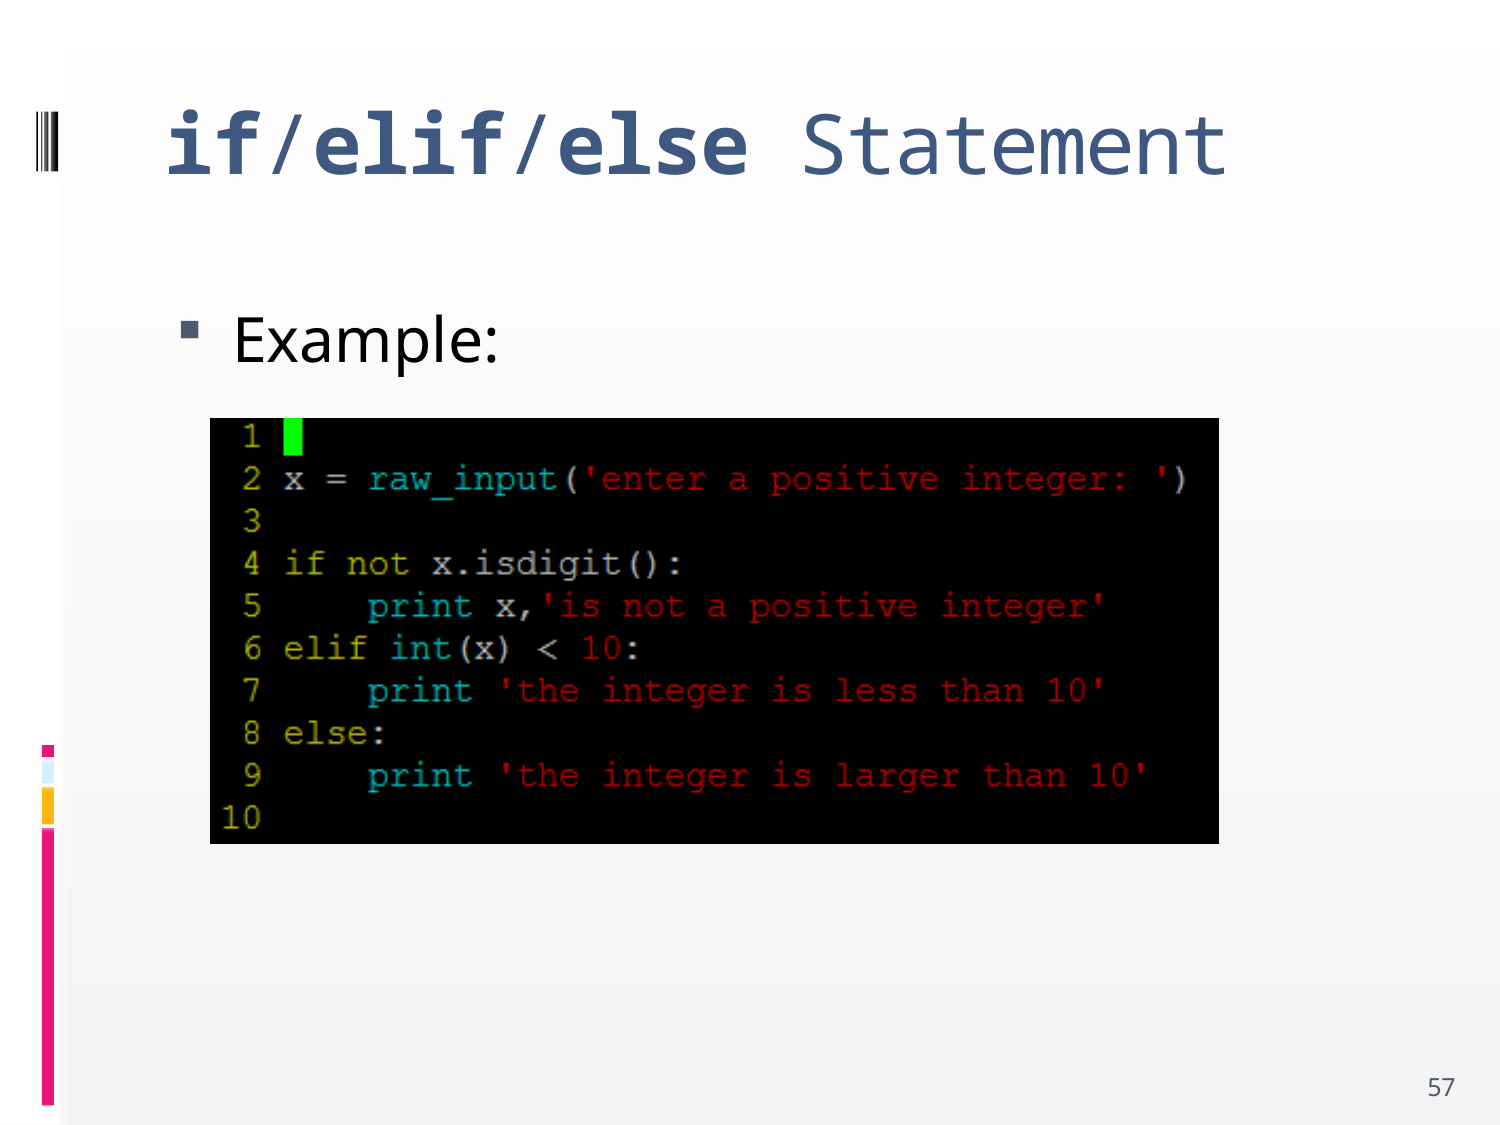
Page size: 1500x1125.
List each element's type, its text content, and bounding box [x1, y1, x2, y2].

title if/elif/else Statement [150, 83, 1425, 234]
list Example: [150, 292, 1425, 1043]
slide_number 57 [1412, 1052, 1488, 1113]
picture [210, 418, 1220, 845]
